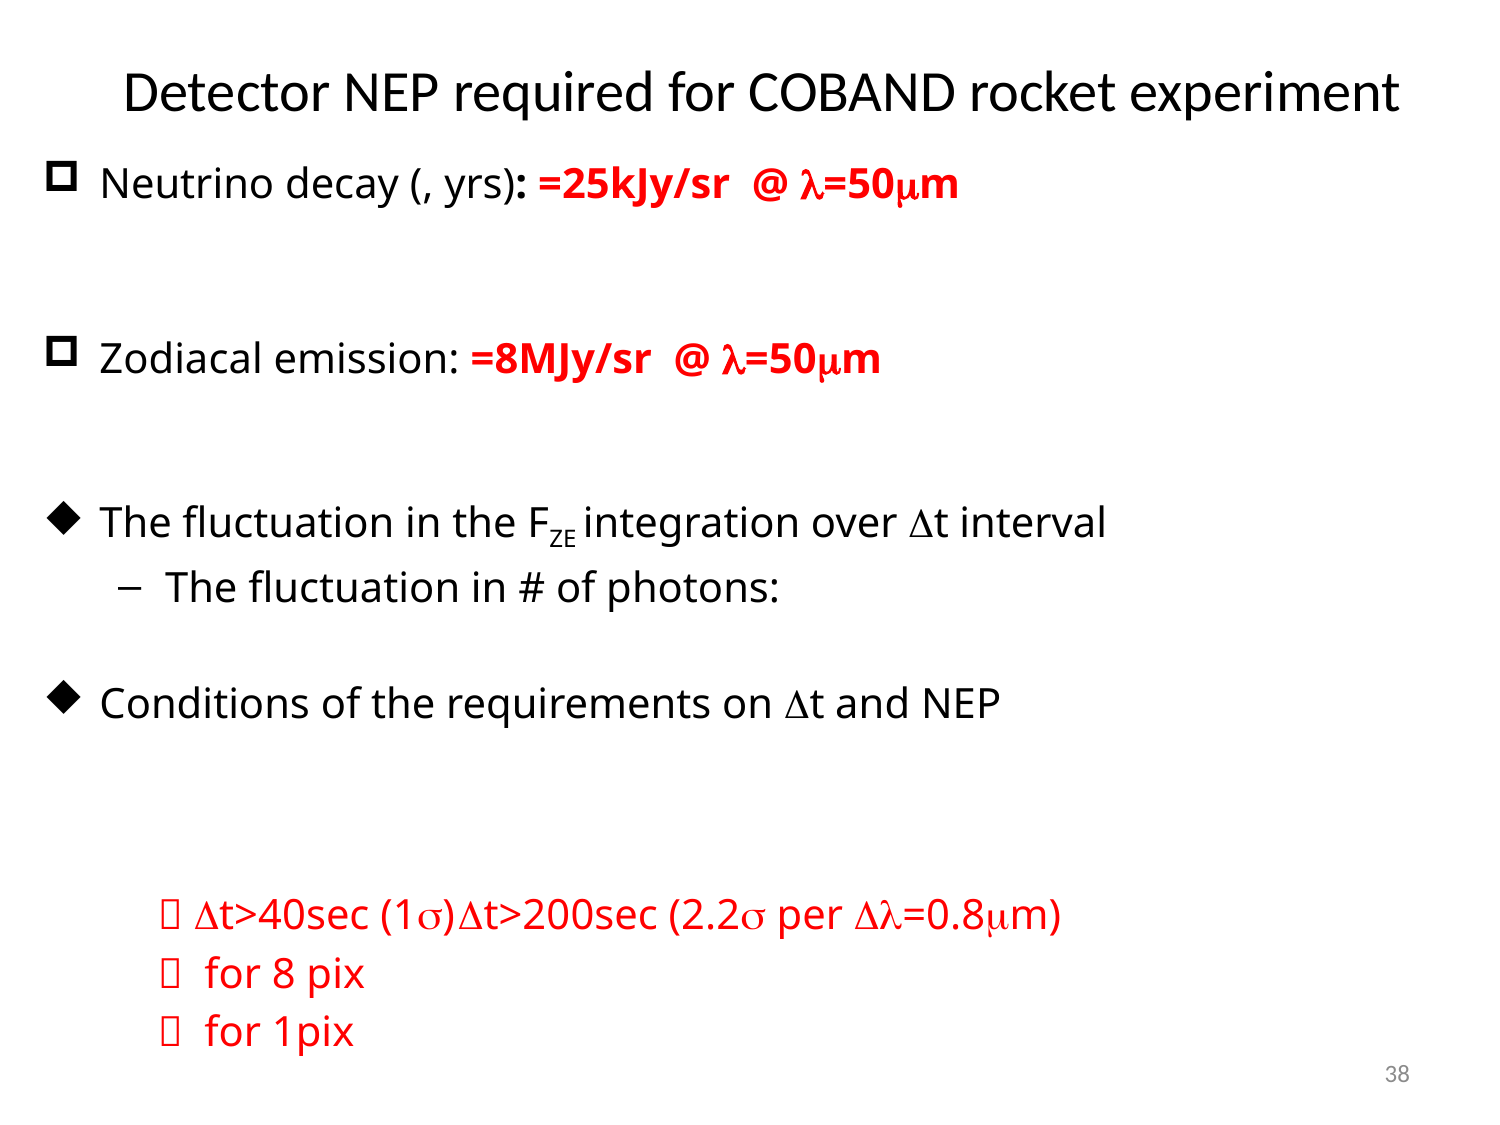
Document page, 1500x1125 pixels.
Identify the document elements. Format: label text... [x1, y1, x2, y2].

text_box [194, 1003, 1500, 1125]
title Detector NEP required for COBAND rocket experiment [59, 30, 1466, 145]
slide_number 38 [1074, 1042, 1425, 1103]
